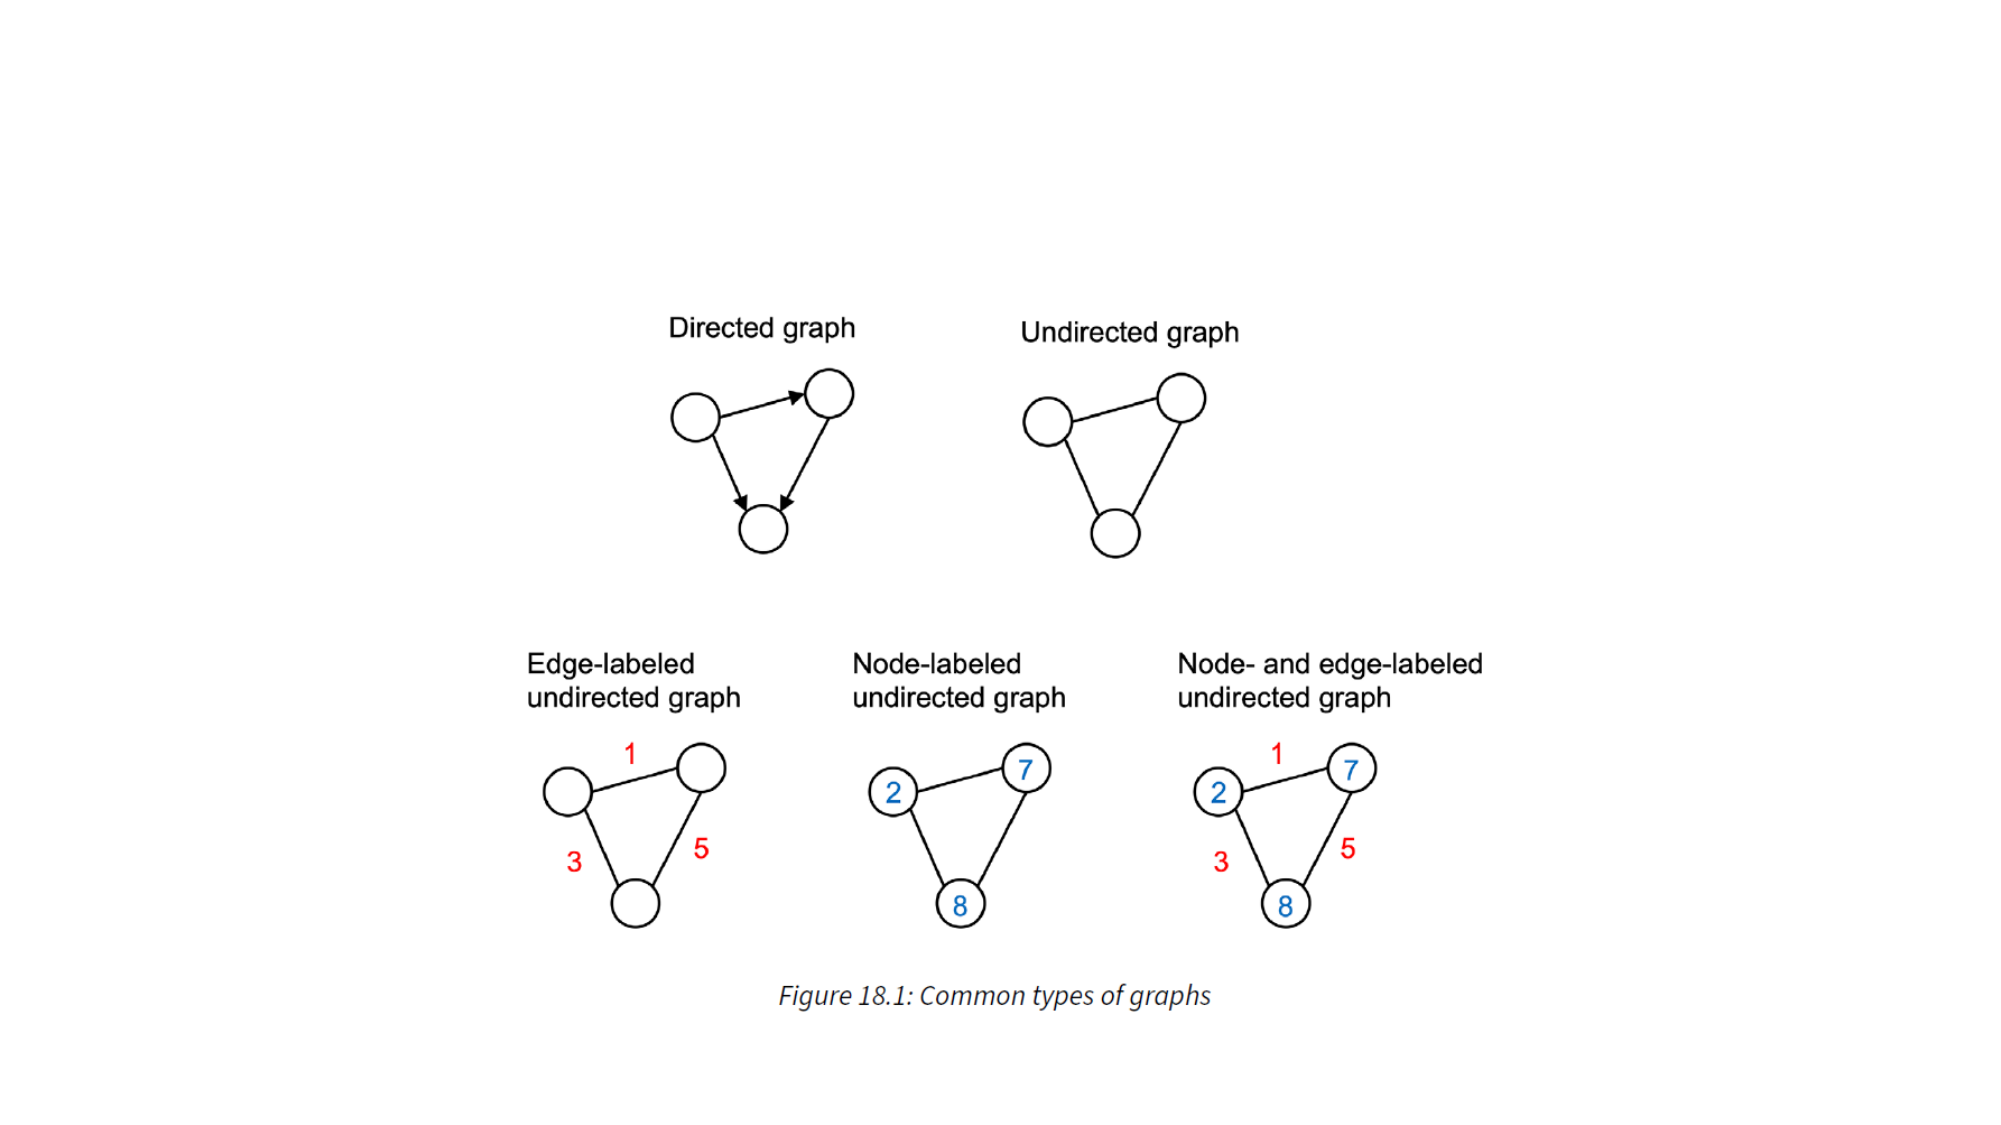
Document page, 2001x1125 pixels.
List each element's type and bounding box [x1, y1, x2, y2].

list [499, 299, 1501, 1014]
